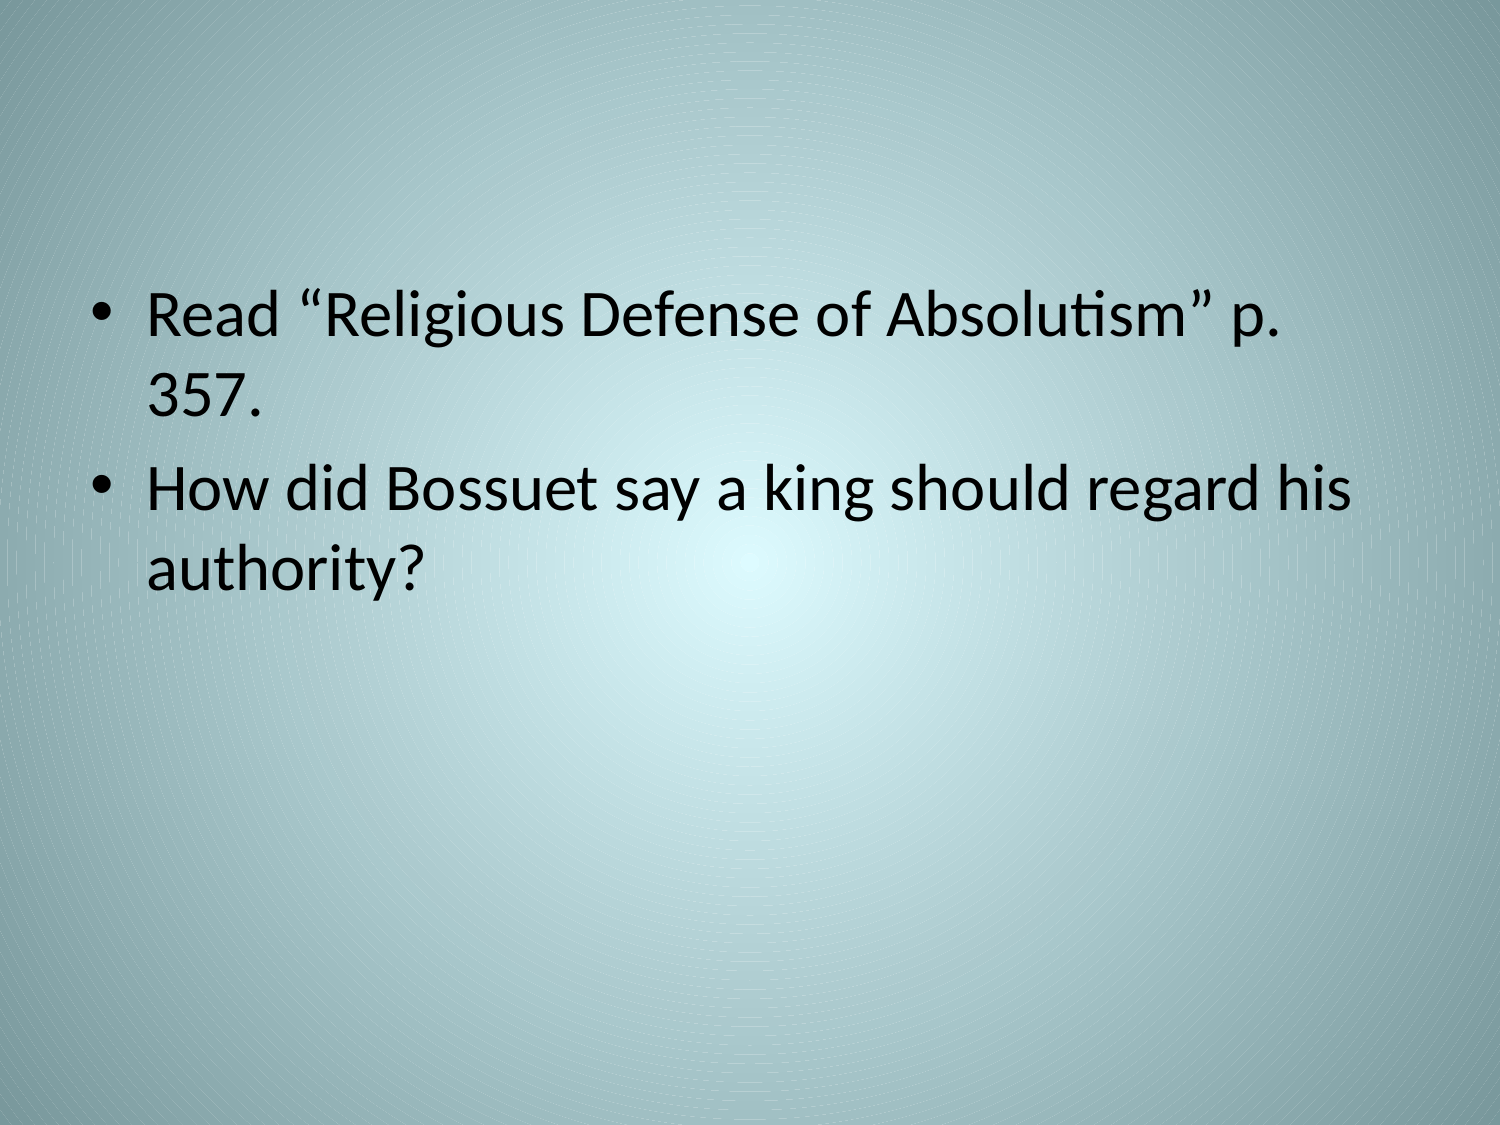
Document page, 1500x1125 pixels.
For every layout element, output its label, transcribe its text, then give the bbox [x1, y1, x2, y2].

list Read “Religious Defense of Absolutism” p. 357. How did Bossuet say a king should regard his authority? [75, 262, 1425, 1005]
